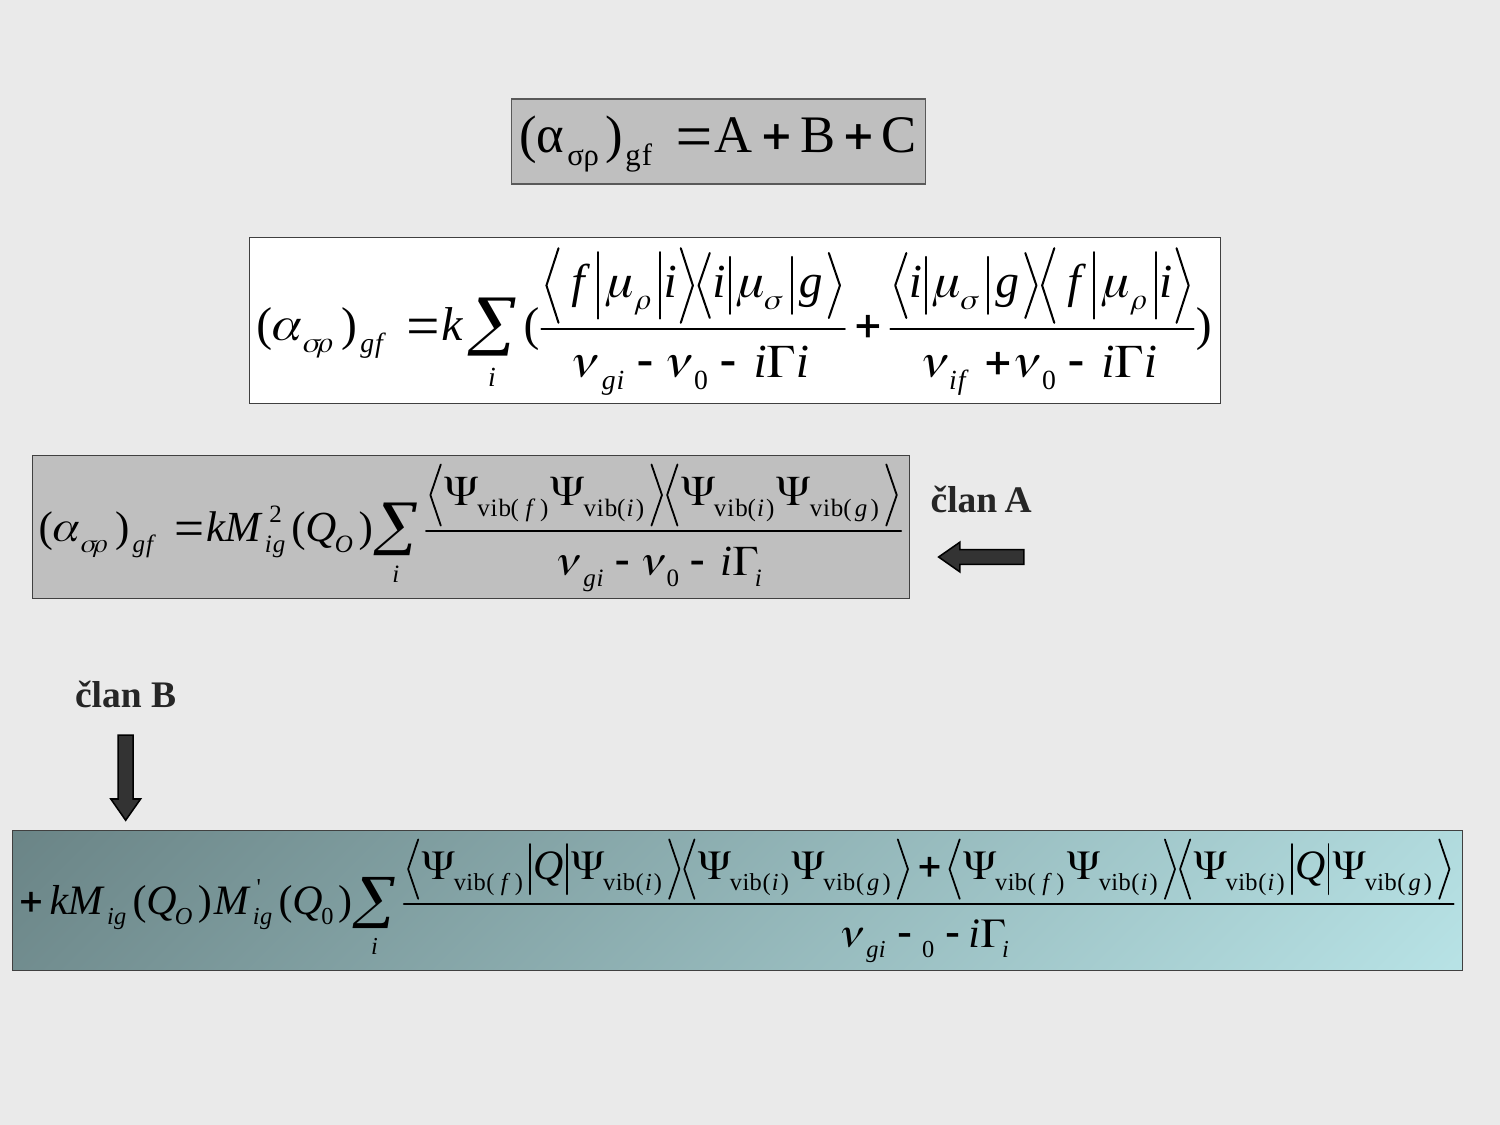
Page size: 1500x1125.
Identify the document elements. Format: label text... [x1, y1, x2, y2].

text_box član A [915, 467, 1047, 527]
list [249, 237, 1221, 405]
text_box [110, 735, 141, 821]
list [12, 830, 1463, 971]
text_box član B [60, 662, 192, 723]
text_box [512, 99, 926, 184]
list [32, 455, 911, 600]
text_box [938, 542, 1024, 572]
